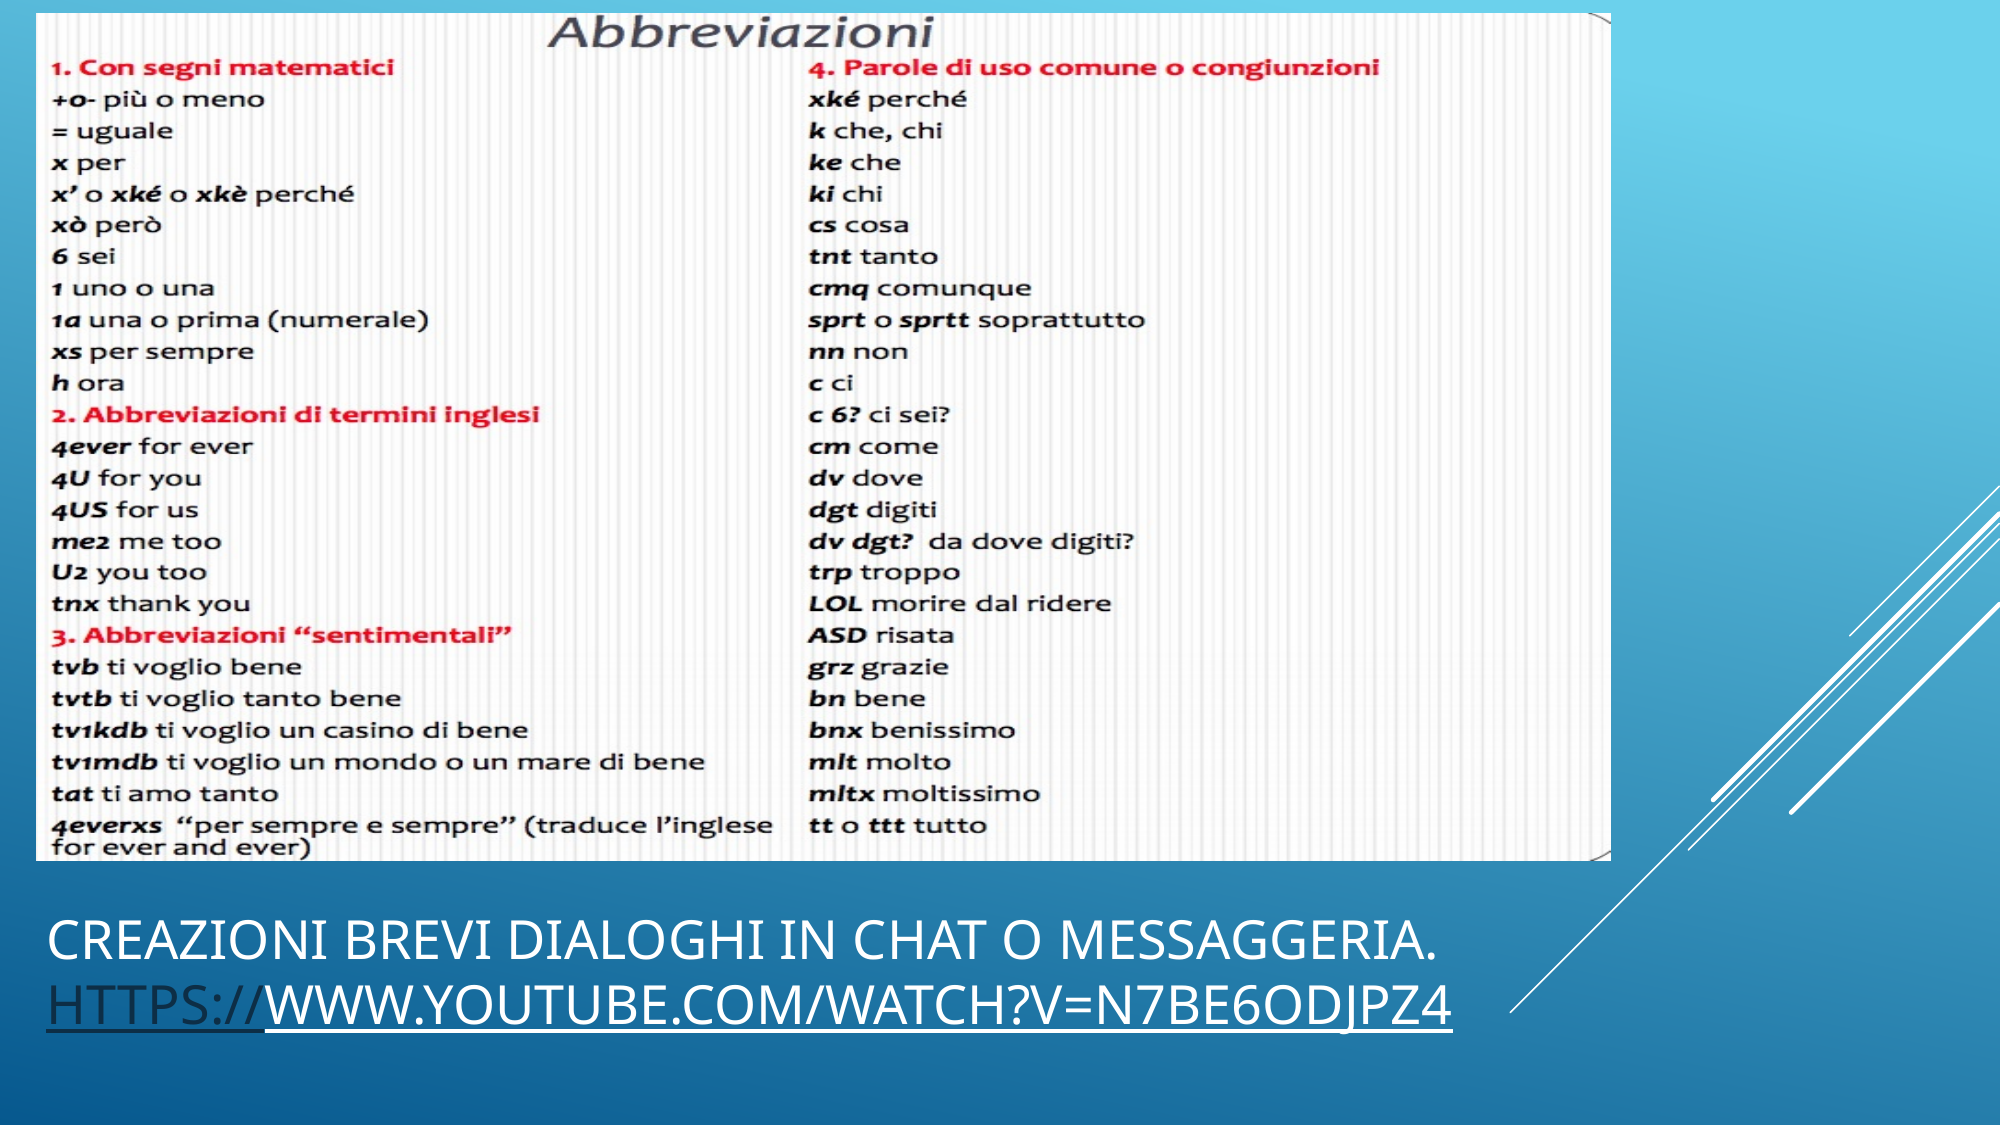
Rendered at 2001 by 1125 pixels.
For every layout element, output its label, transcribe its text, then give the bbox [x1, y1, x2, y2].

title creazioni brevi dialoghi in chat o messaggeria. https://www.youtube.com/watch?v=n7bE6Odjpz4 [31, 700, 1998, 1055]
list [36, 12, 1611, 861]
